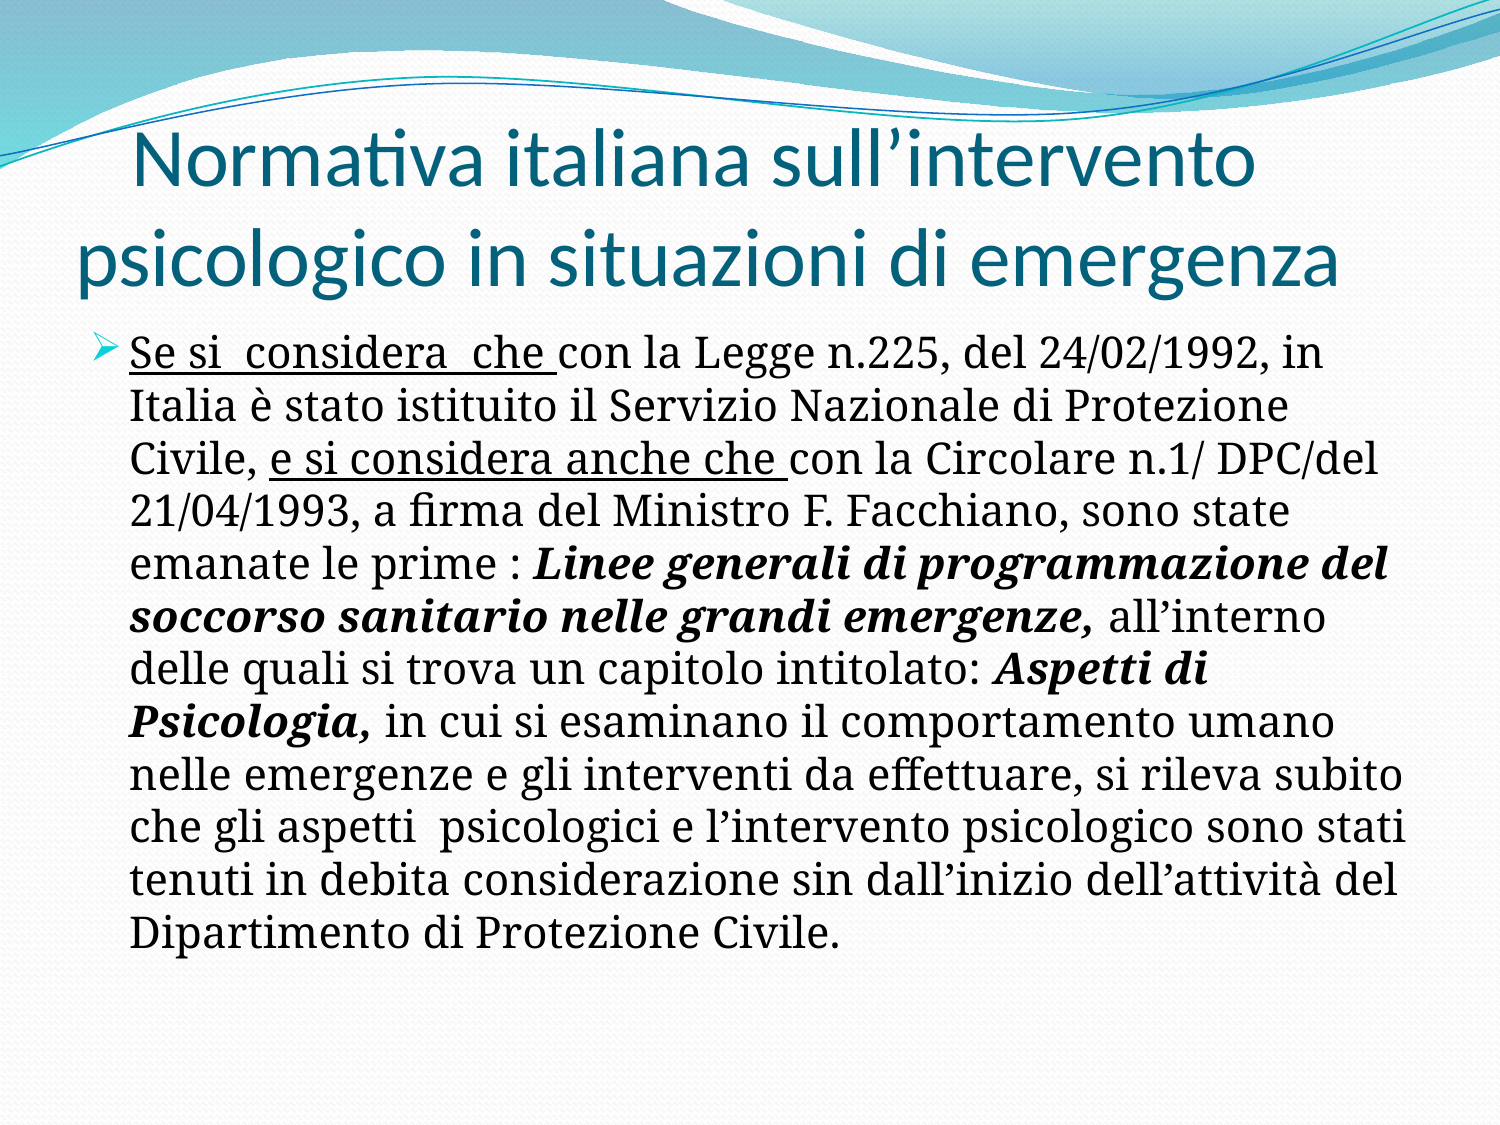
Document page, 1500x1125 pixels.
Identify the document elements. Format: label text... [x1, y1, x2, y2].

title Normativa italiana sull’intervento psicologico in situazioni di emergenza [75, 115, 1425, 303]
list Se si considera che con la Legge n.225, del 24/02/1992, in Italia è stato istituito il Servizio Nazionale di Protezione Civile, e si considera anche che con la Circolare n.1/ DPC/del 21/04/1993, a firma del Ministro F. Facchiano, sono state emanate le prime : Linee generali di programmazione del soccorso sanitario nelle grandi emergenze, all’interno delle quali si trova un capitolo intitolato: Aspetti di Psicologia, in cui si esaminano il comportamento umano nelle emergenze e gli interventi da effettuare, si rileva subito che gli aspetti psicologici e l’intervento psicologico sono stati tenuti in debita considerazione sin dall’inizio dell’attività del Dipartimento di Protezione Civile. [75, 317, 1425, 1038]
